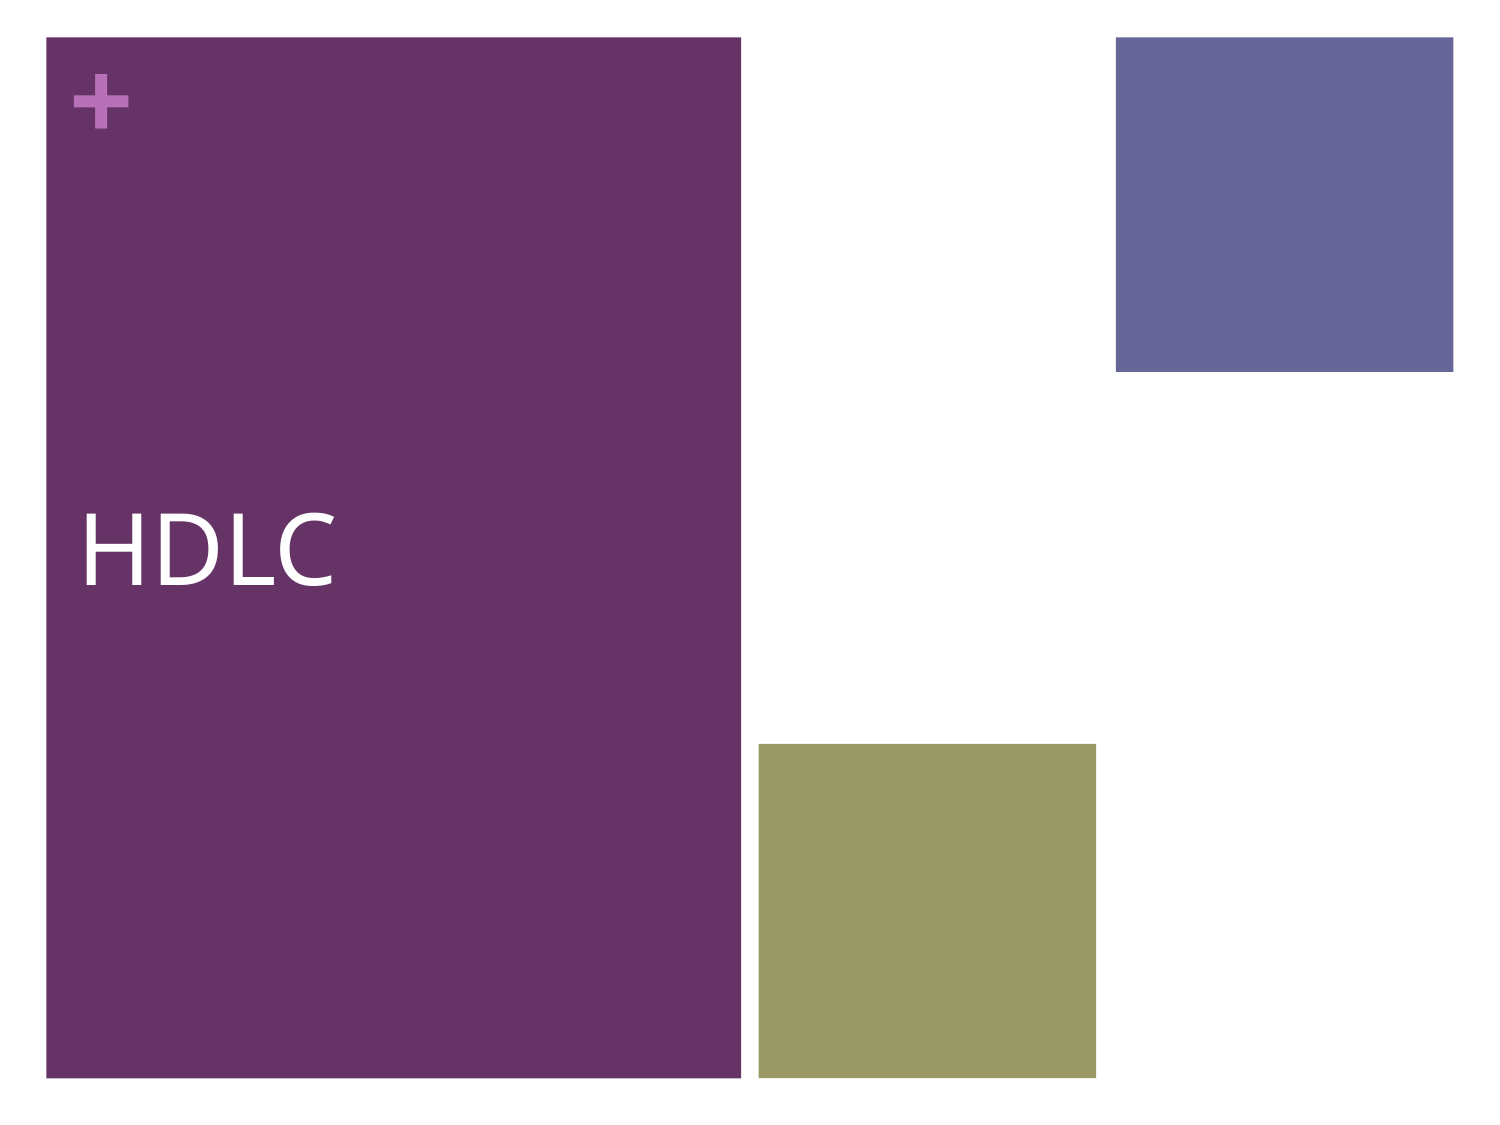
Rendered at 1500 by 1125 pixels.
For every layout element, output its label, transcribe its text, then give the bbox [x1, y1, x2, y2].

title HDLC [62, 421, 722, 613]
